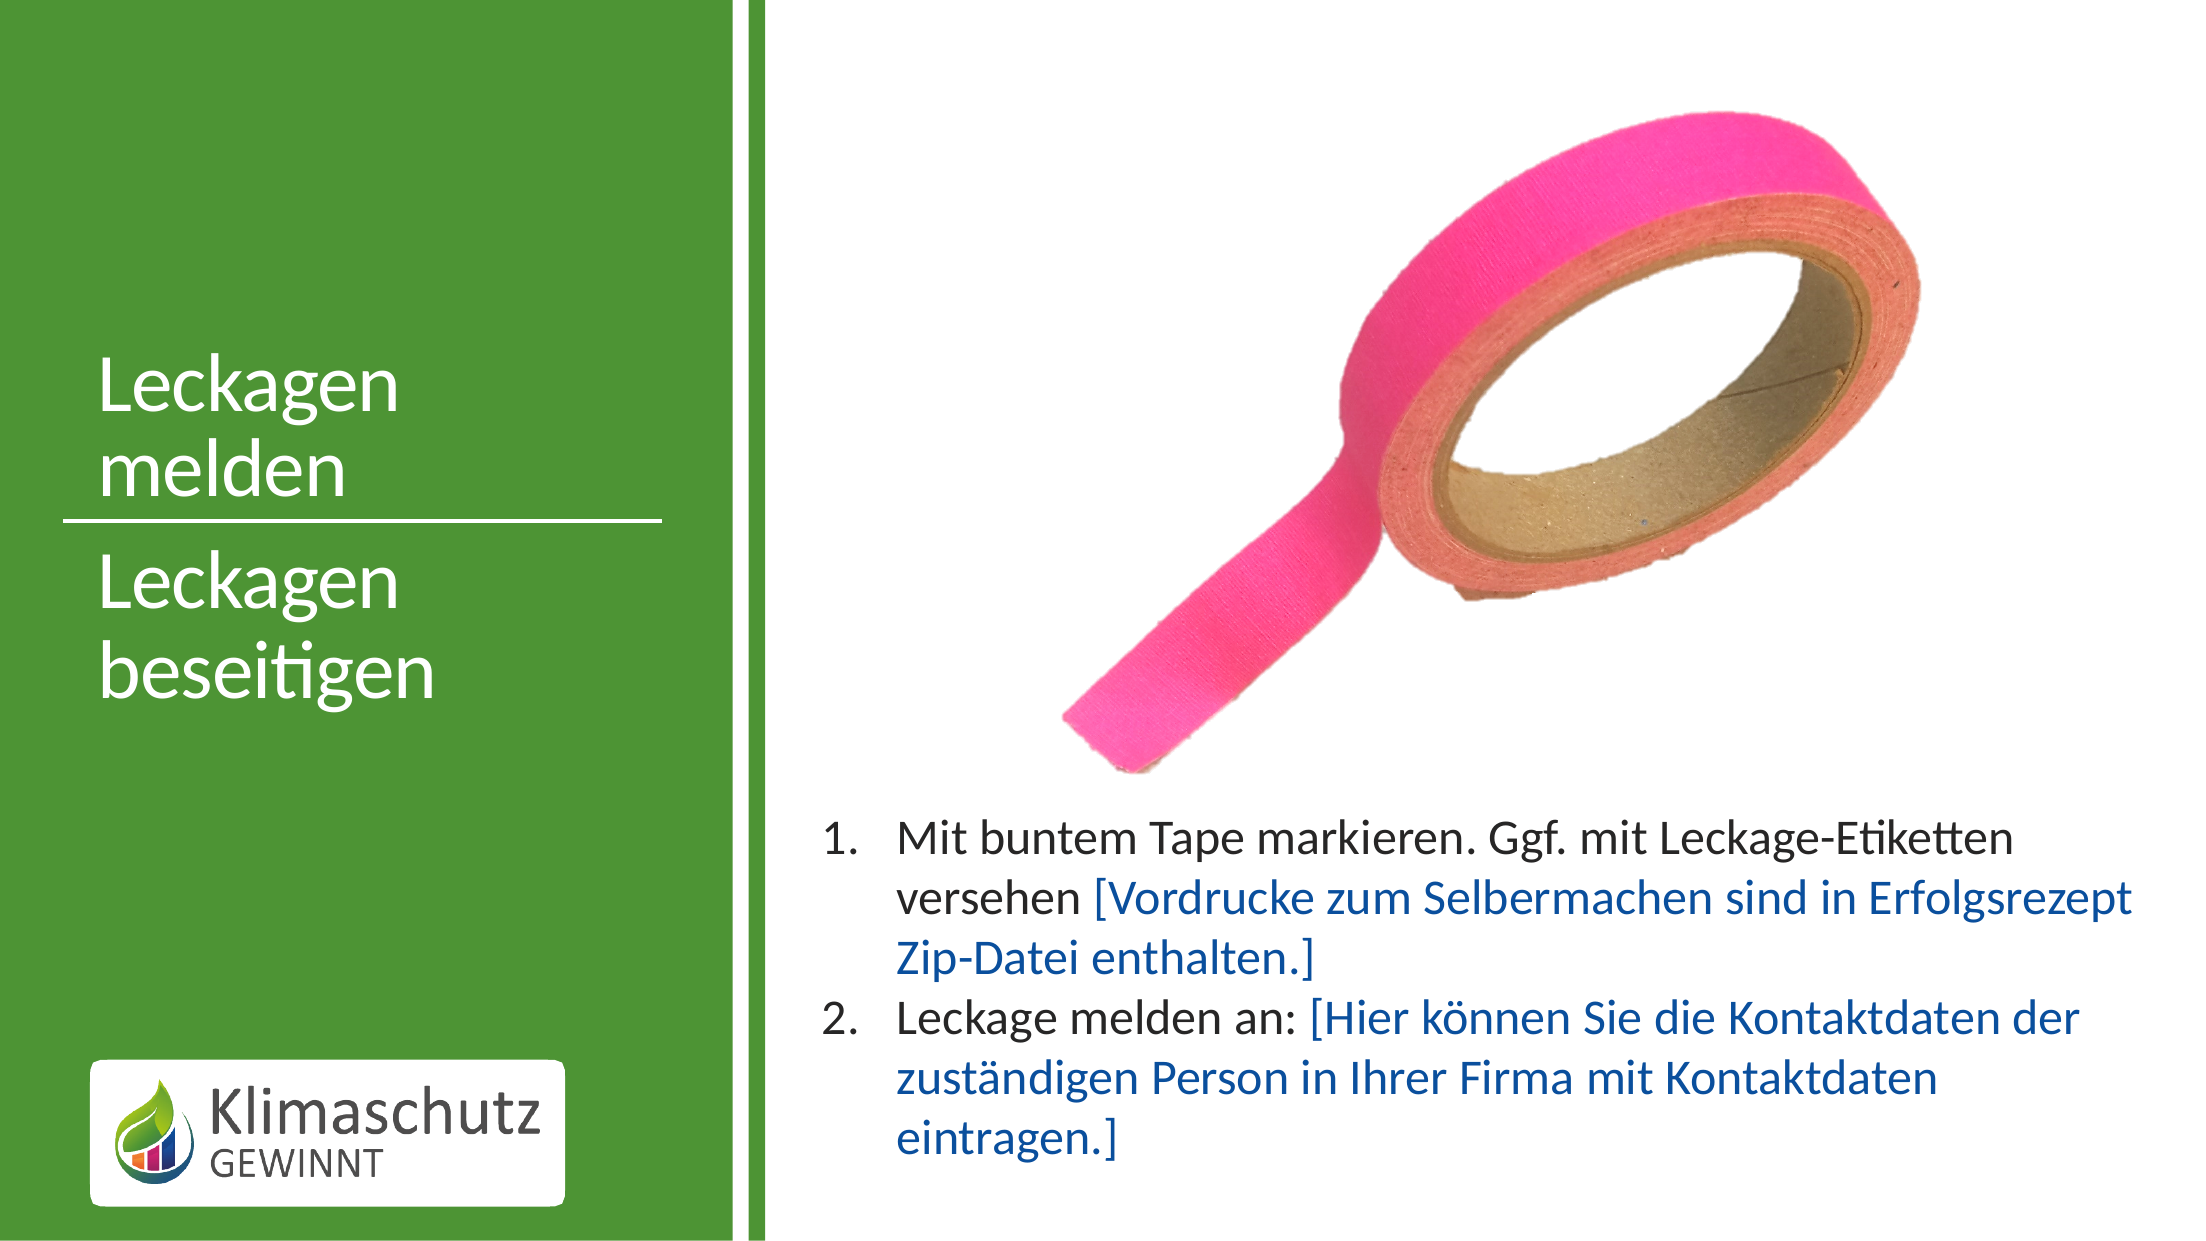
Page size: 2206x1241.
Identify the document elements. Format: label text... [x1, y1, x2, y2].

title Leckagen melden [82, 107, 662, 517]
list Leckagen beseitigen [82, 530, 662, 1141]
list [925, 16, 2061, 868]
text_box Mit buntem Tape markieren. Ggf. mit Leckage-Etiketten versehen [Vordrucke zum Selbermachen sind in Erfolgsrezept Zip-Datei enthalten.] Leckage melden an: [Hier können Sie die Kontaktdaten der zuständigen Person in Ihrer Firma mit Kontaktdaten eintragen.] [807, 797, 2154, 1173]
picture [113, 1141, 543, 1190]
